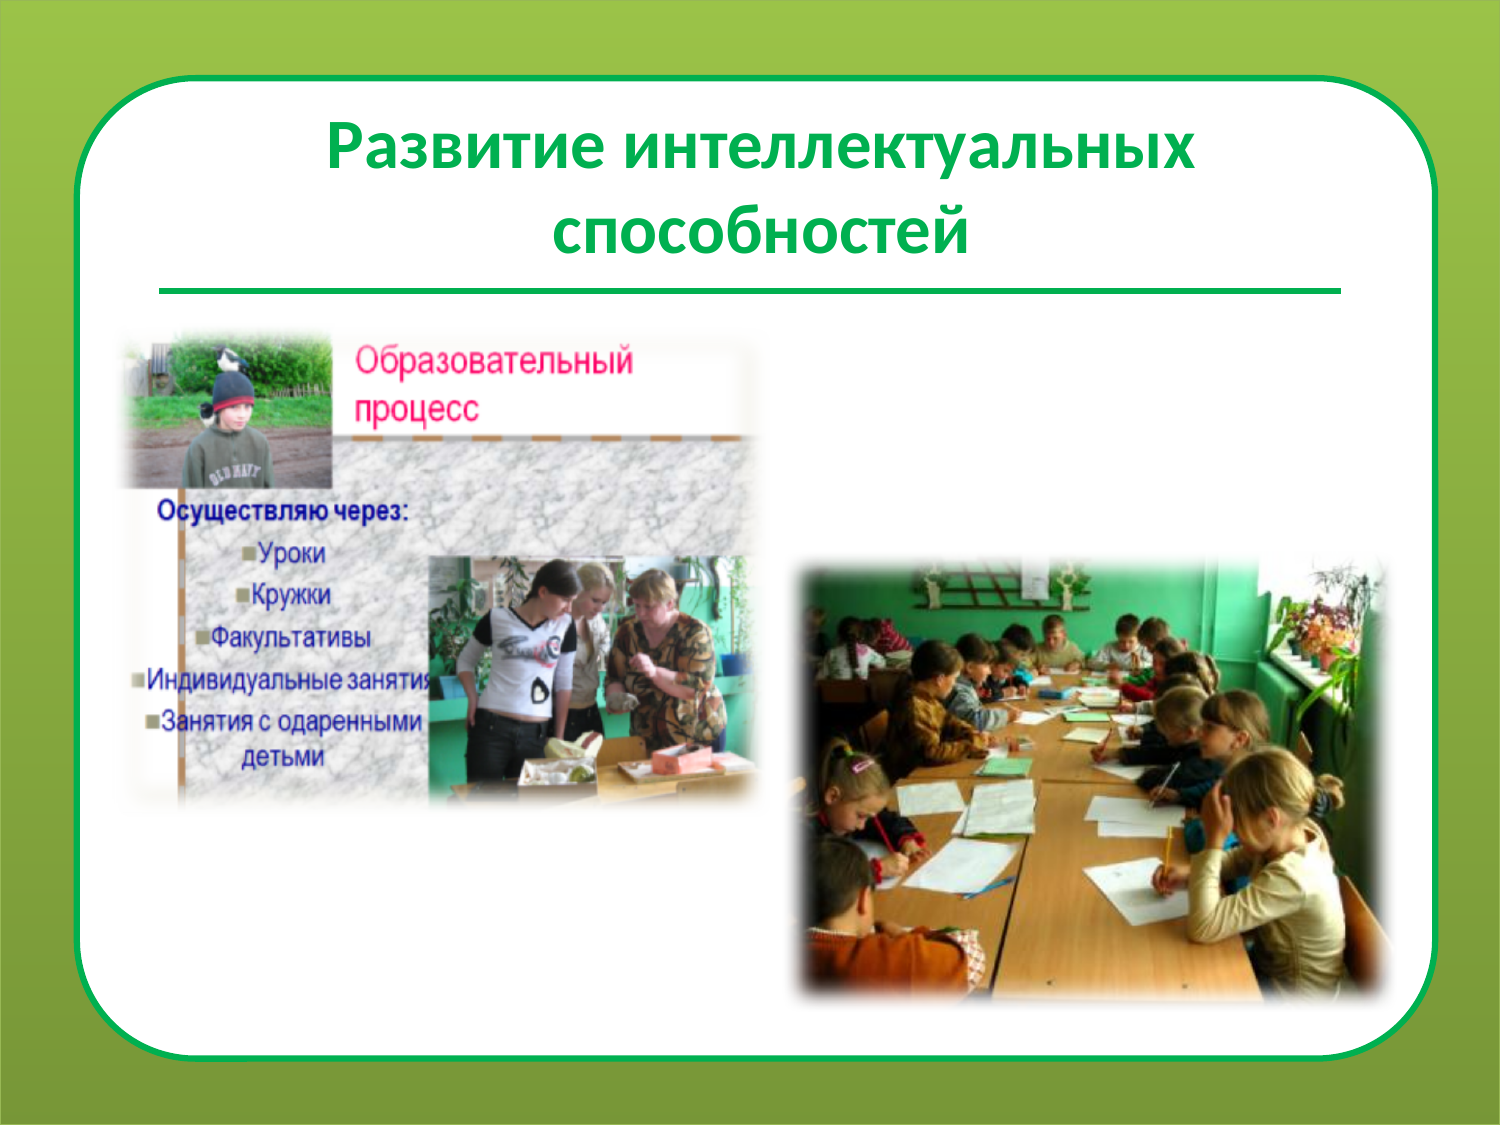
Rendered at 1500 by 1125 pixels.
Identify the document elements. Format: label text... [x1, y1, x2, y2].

text_box [0, 0, 1500, 1125]
text_box [141, 76, 1371, 89]
picture [781, 550, 1399, 1014]
text_box Развитие интеллектуальных способностей [100, 89, 1424, 275]
picture [111, 323, 767, 814]
text_box [74, 122, 1438, 1061]
